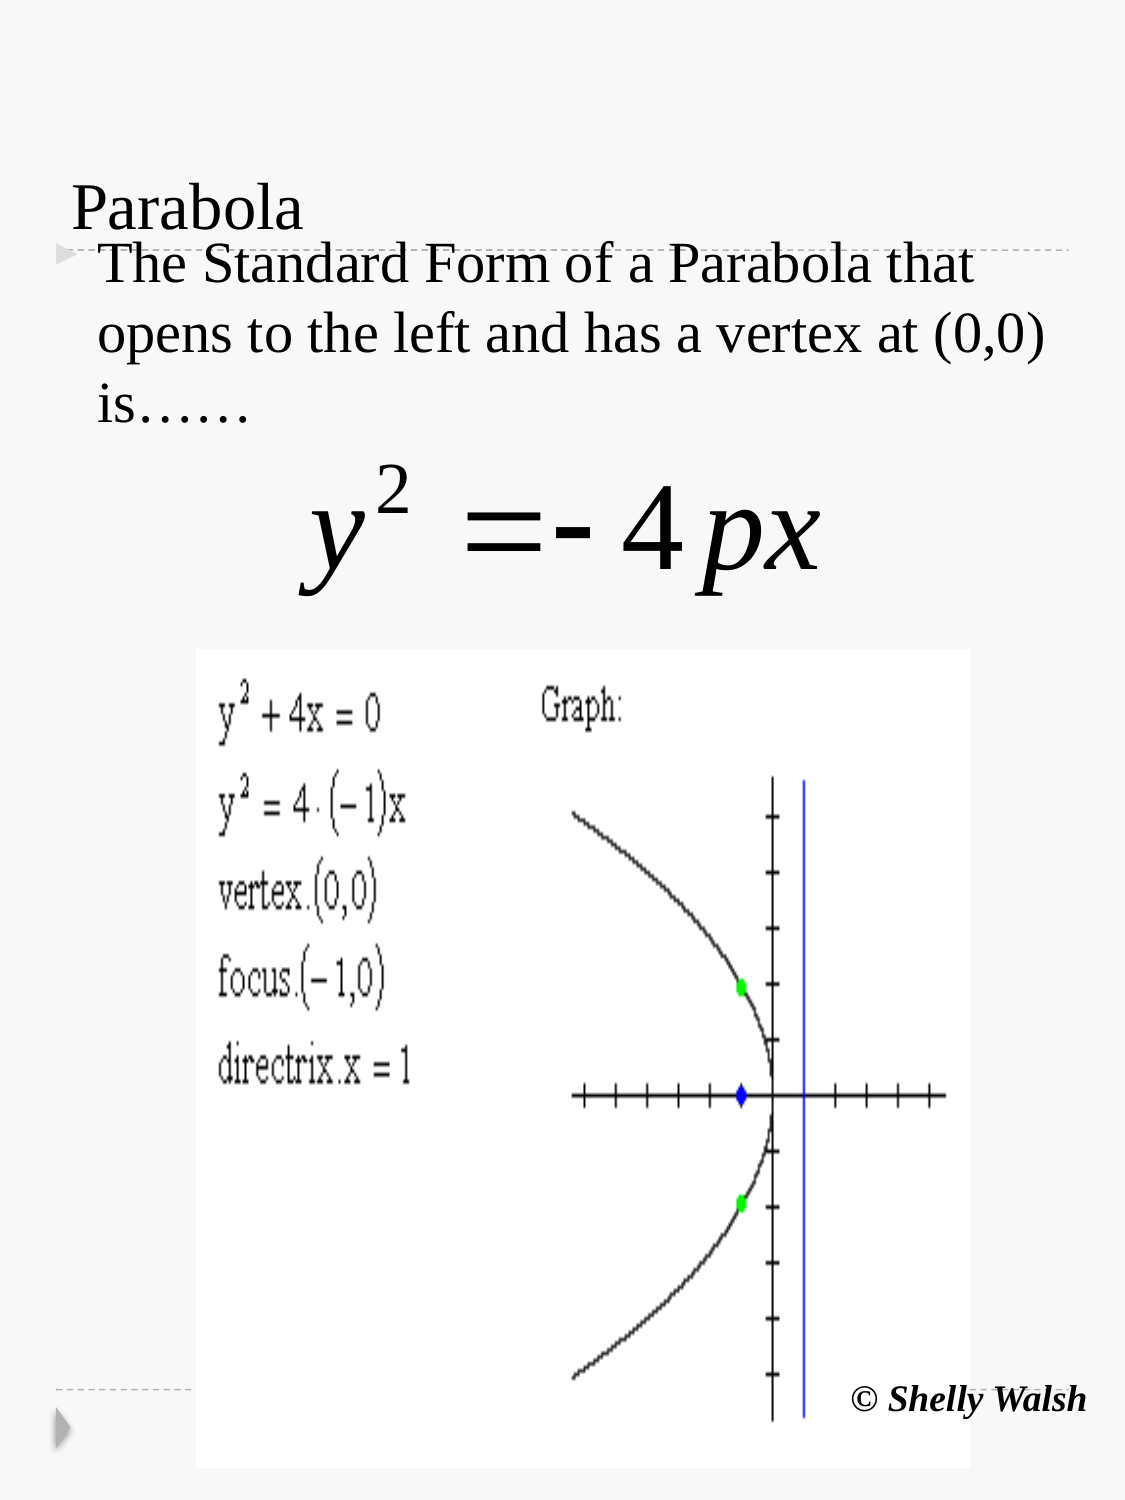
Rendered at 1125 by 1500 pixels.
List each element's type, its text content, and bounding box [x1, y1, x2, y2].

text_box © Shelly Walsh [976, 1366, 1103, 1427]
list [278, 433, 846, 623]
title Parabola [56, 0, 1069, 216]
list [196, 649, 970, 1468]
list The Standard Form of a Parabola that opens to the left and has a vertex at (0,0) is…… [37, 216, 1079, 1207]
